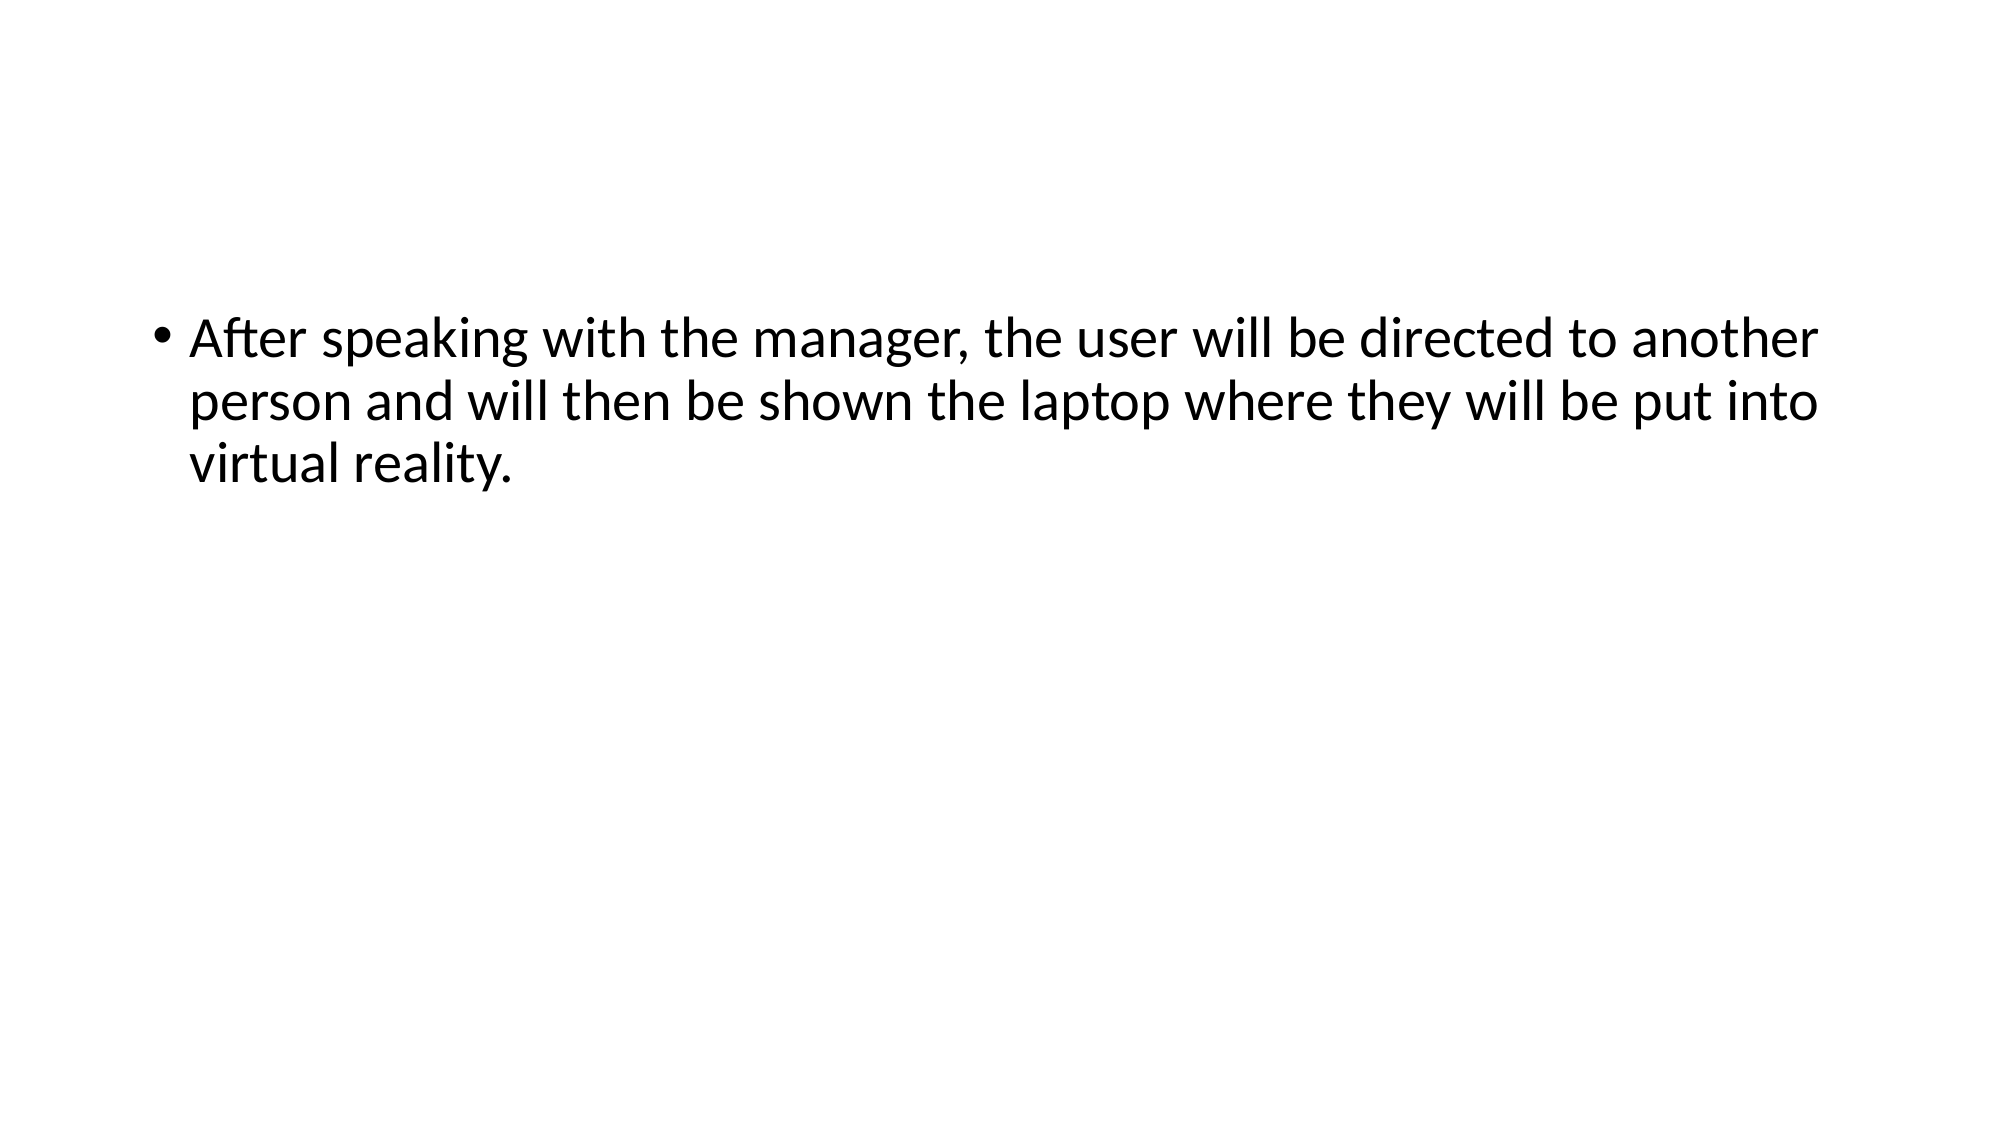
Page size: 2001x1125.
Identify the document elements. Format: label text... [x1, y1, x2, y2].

list After speaking with the manager, the user will be directed to another person and will then be shown the laptop where they will be put into virtual reality. [137, 299, 1863, 1014]
